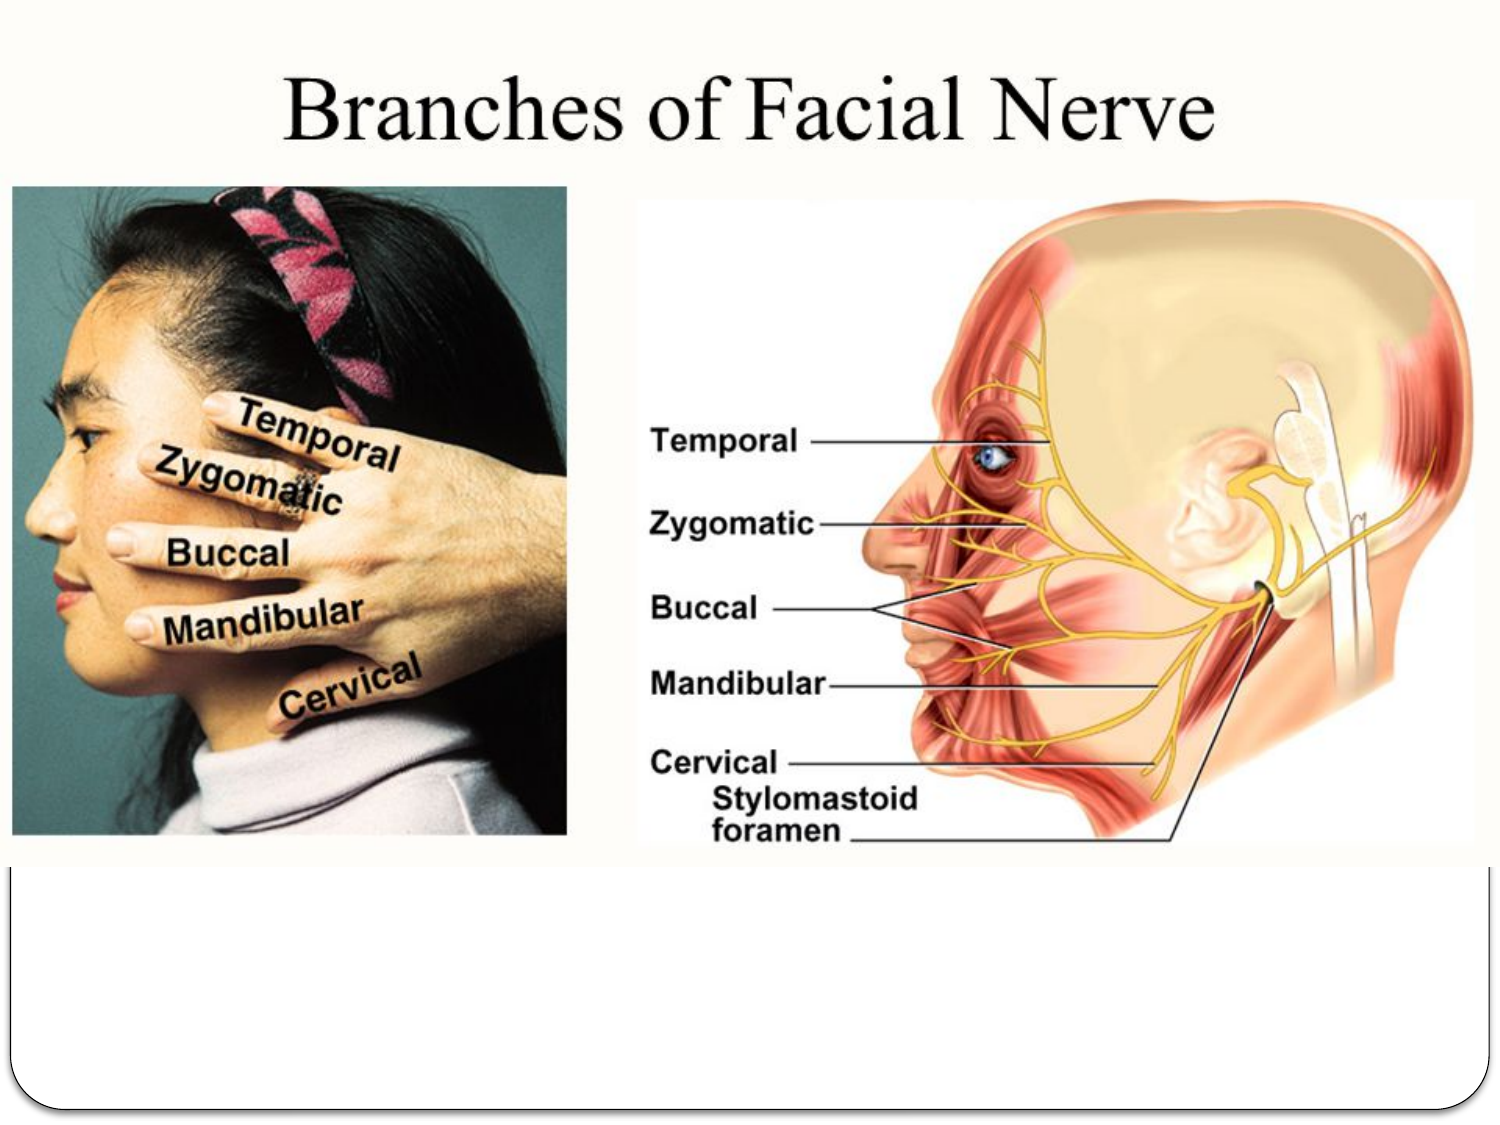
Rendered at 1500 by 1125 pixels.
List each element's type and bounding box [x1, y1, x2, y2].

picture [0, 0, 1500, 867]
